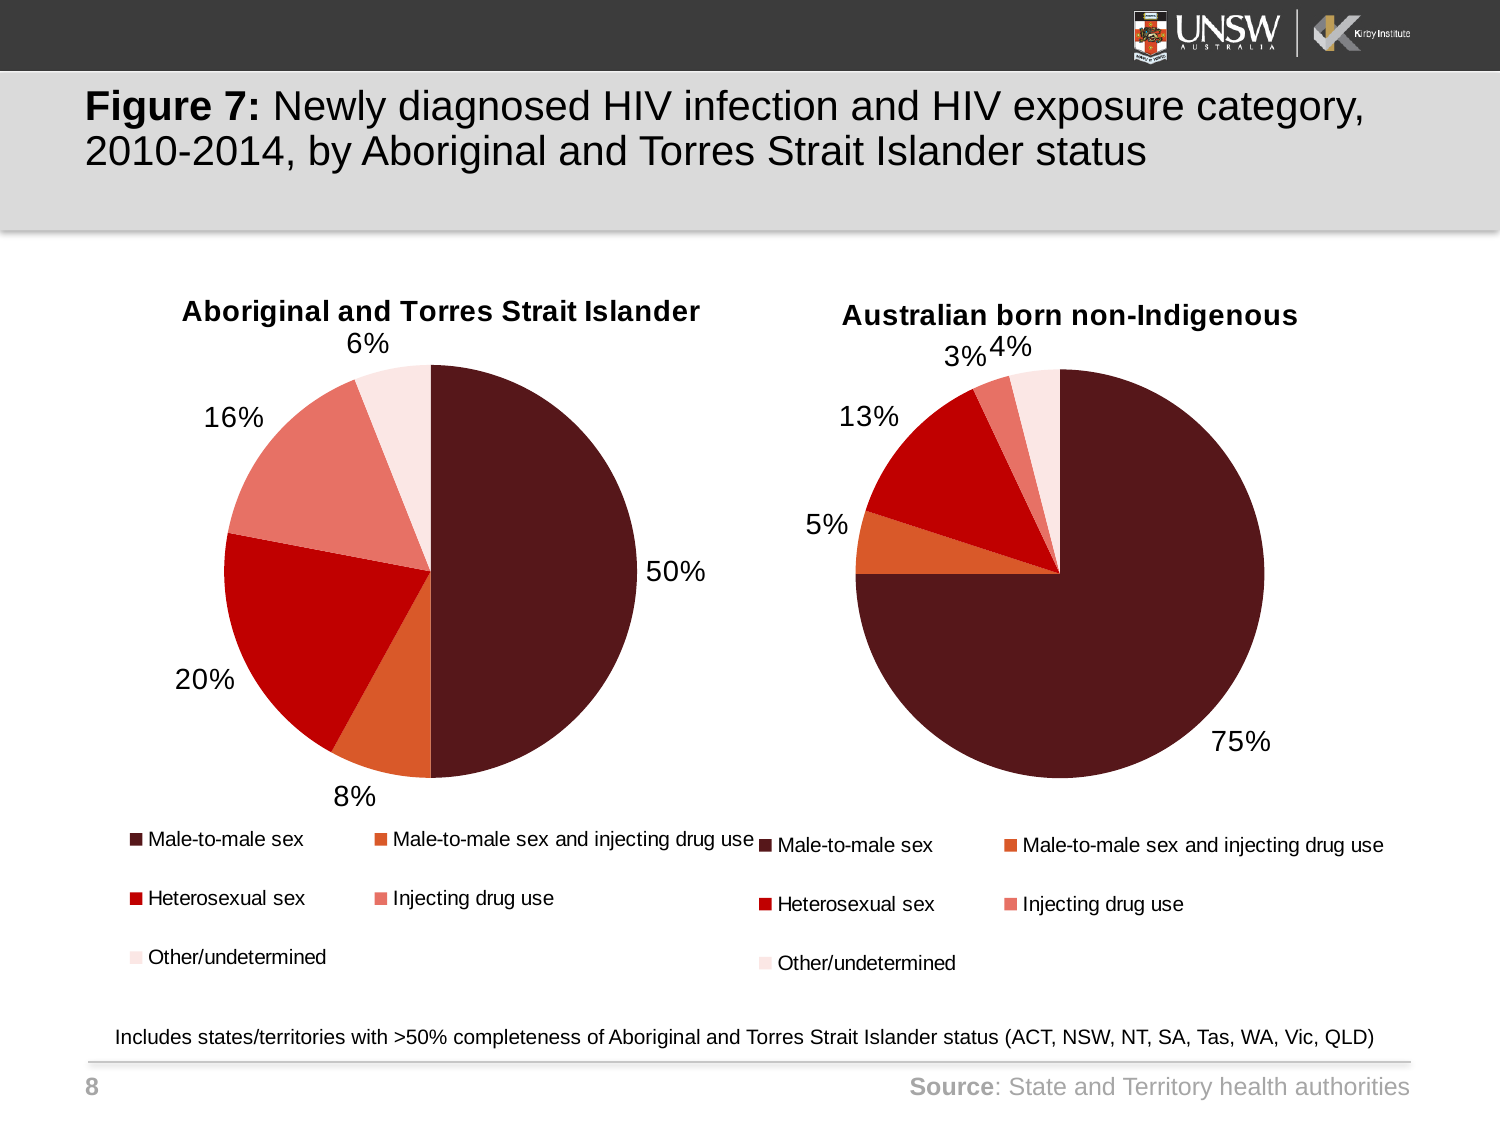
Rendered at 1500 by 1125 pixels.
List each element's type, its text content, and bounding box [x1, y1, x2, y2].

chart [84, 262, 1427, 1037]
text_box Includes states/territories with >50% completeness of Aboriginal and Torres Strait Islander status (ACT, NSW, NT, SA, Tas, WA, Vic, QLD) [100, 1046, 1424, 1057]
list Source: State and Territory health authorities [262, 1070, 1412, 1112]
slide_number 8 [85, 1070, 195, 1112]
title Figure 7: Newly diagnosed HIV infection and HIV exposure category, 2010-2014, by Aboriginal and Torres Strait Islander status [85, 84, 1412, 216]
picture [0, 0, 1500, 71]
